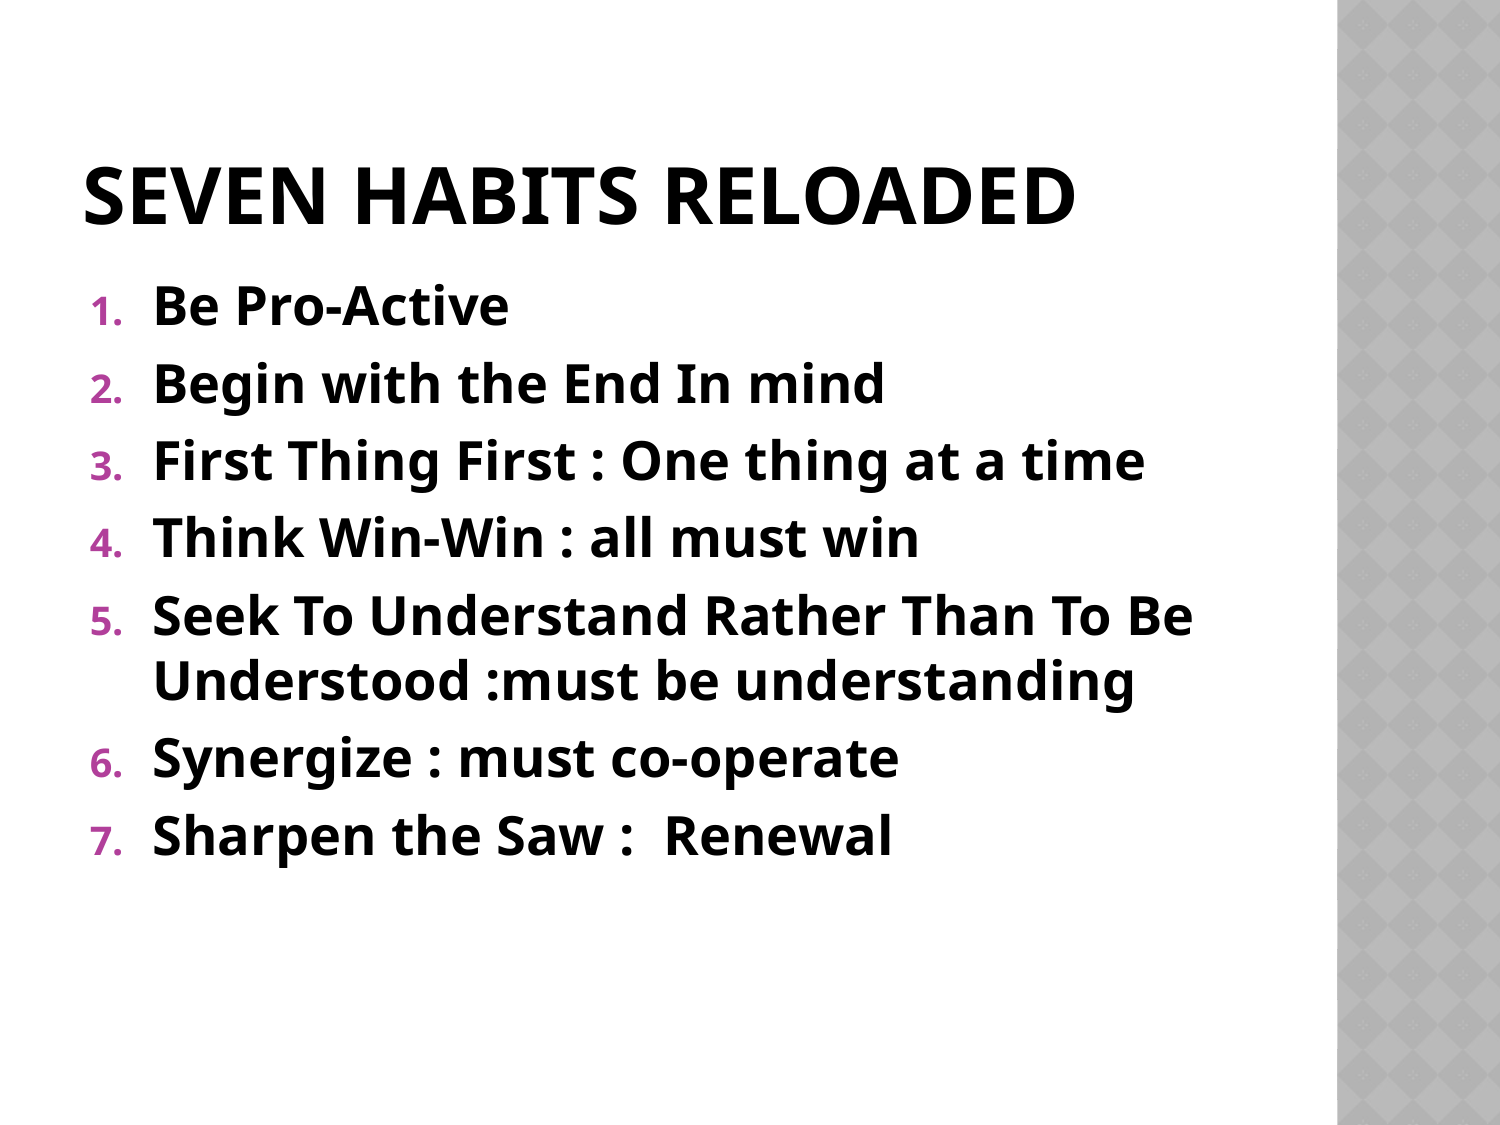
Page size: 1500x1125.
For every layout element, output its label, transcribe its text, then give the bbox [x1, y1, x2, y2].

title Seven Habits Reloaded [75, 52, 1263, 240]
list Be Pro-Active Begin with the End In mind First Thing First : One thing at a time Think Win-Win : all must win Seek To Understand Rather Than To Be Understood :must be understanding Synergize : must co-operate Sharpen the Saw : Renewal [75, 264, 1263, 1059]
